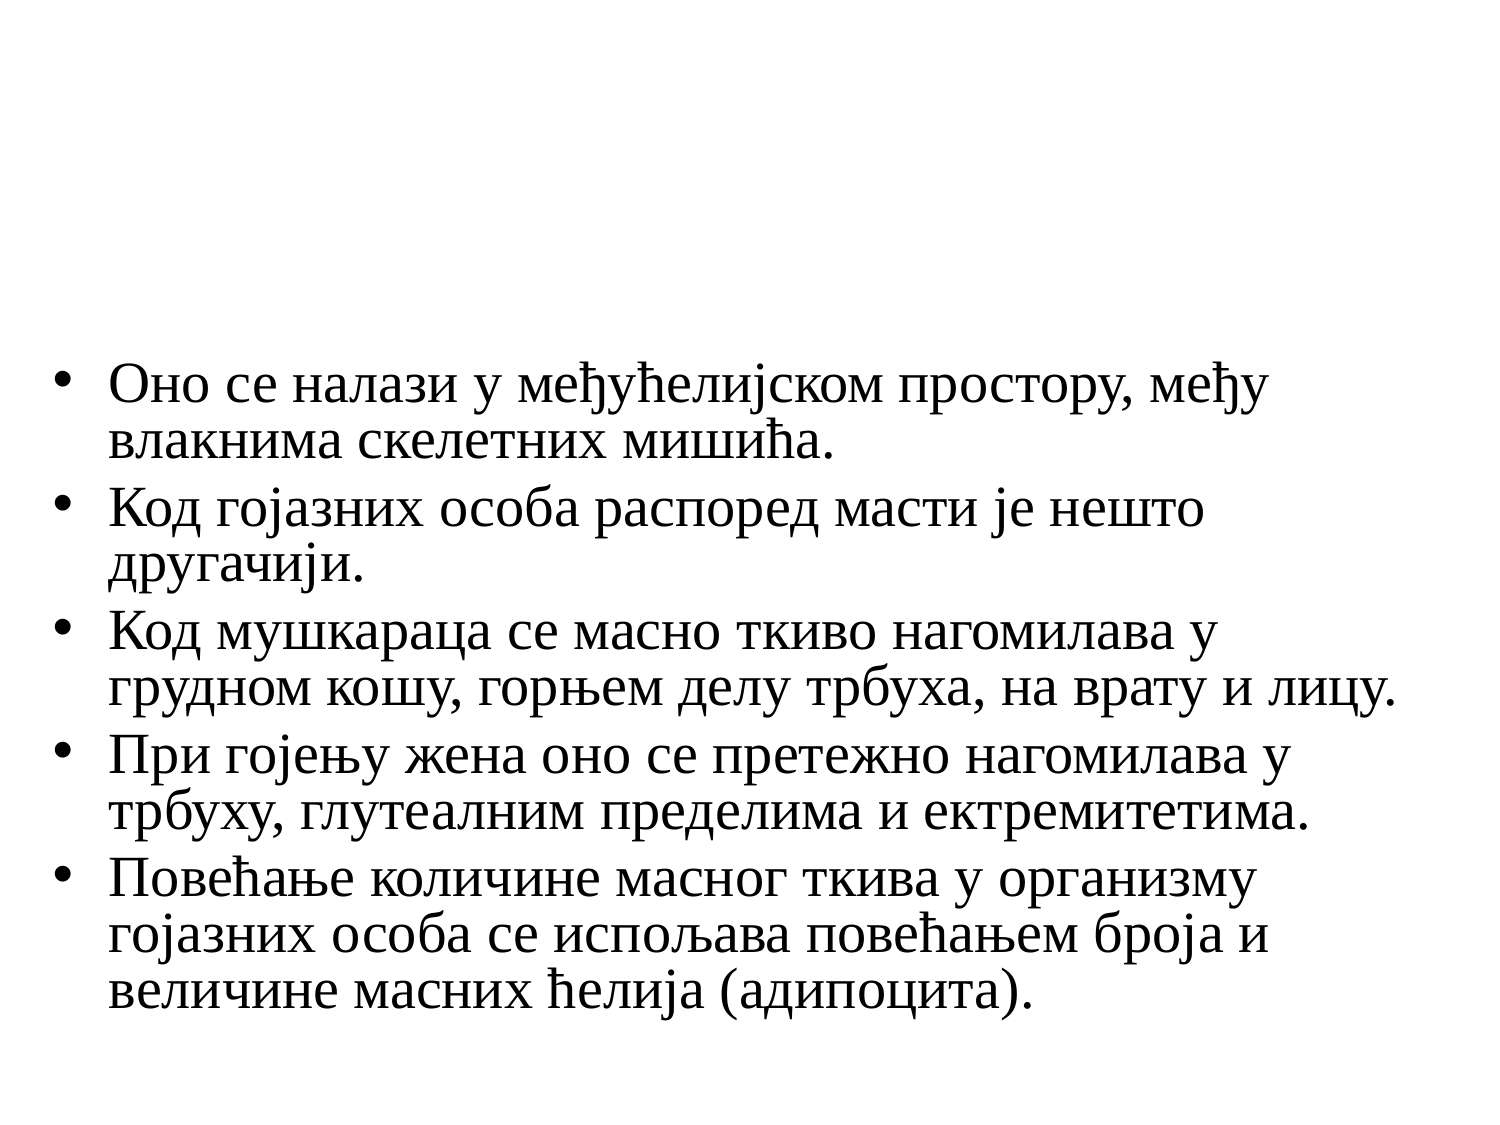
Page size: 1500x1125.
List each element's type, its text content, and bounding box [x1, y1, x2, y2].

list Оно се налази у међућелијском простору, међу влакнима скелетних мишића. Код гојазних особа распоред масти је нешто другачији. Код мушкараца се масно ткиво нагомилава у грудном кошу, горњем делу трбуха, на врату и лицу. При гојењу жена оно се претежно нагомилава у трбуху, глутеалним пределима и ектремитетима. Повећање количине масног ткива у организму гојазних особа се испољава повећањем броја и величине масних ћелија (адипоцита). [37, 350, 1450, 1075]
